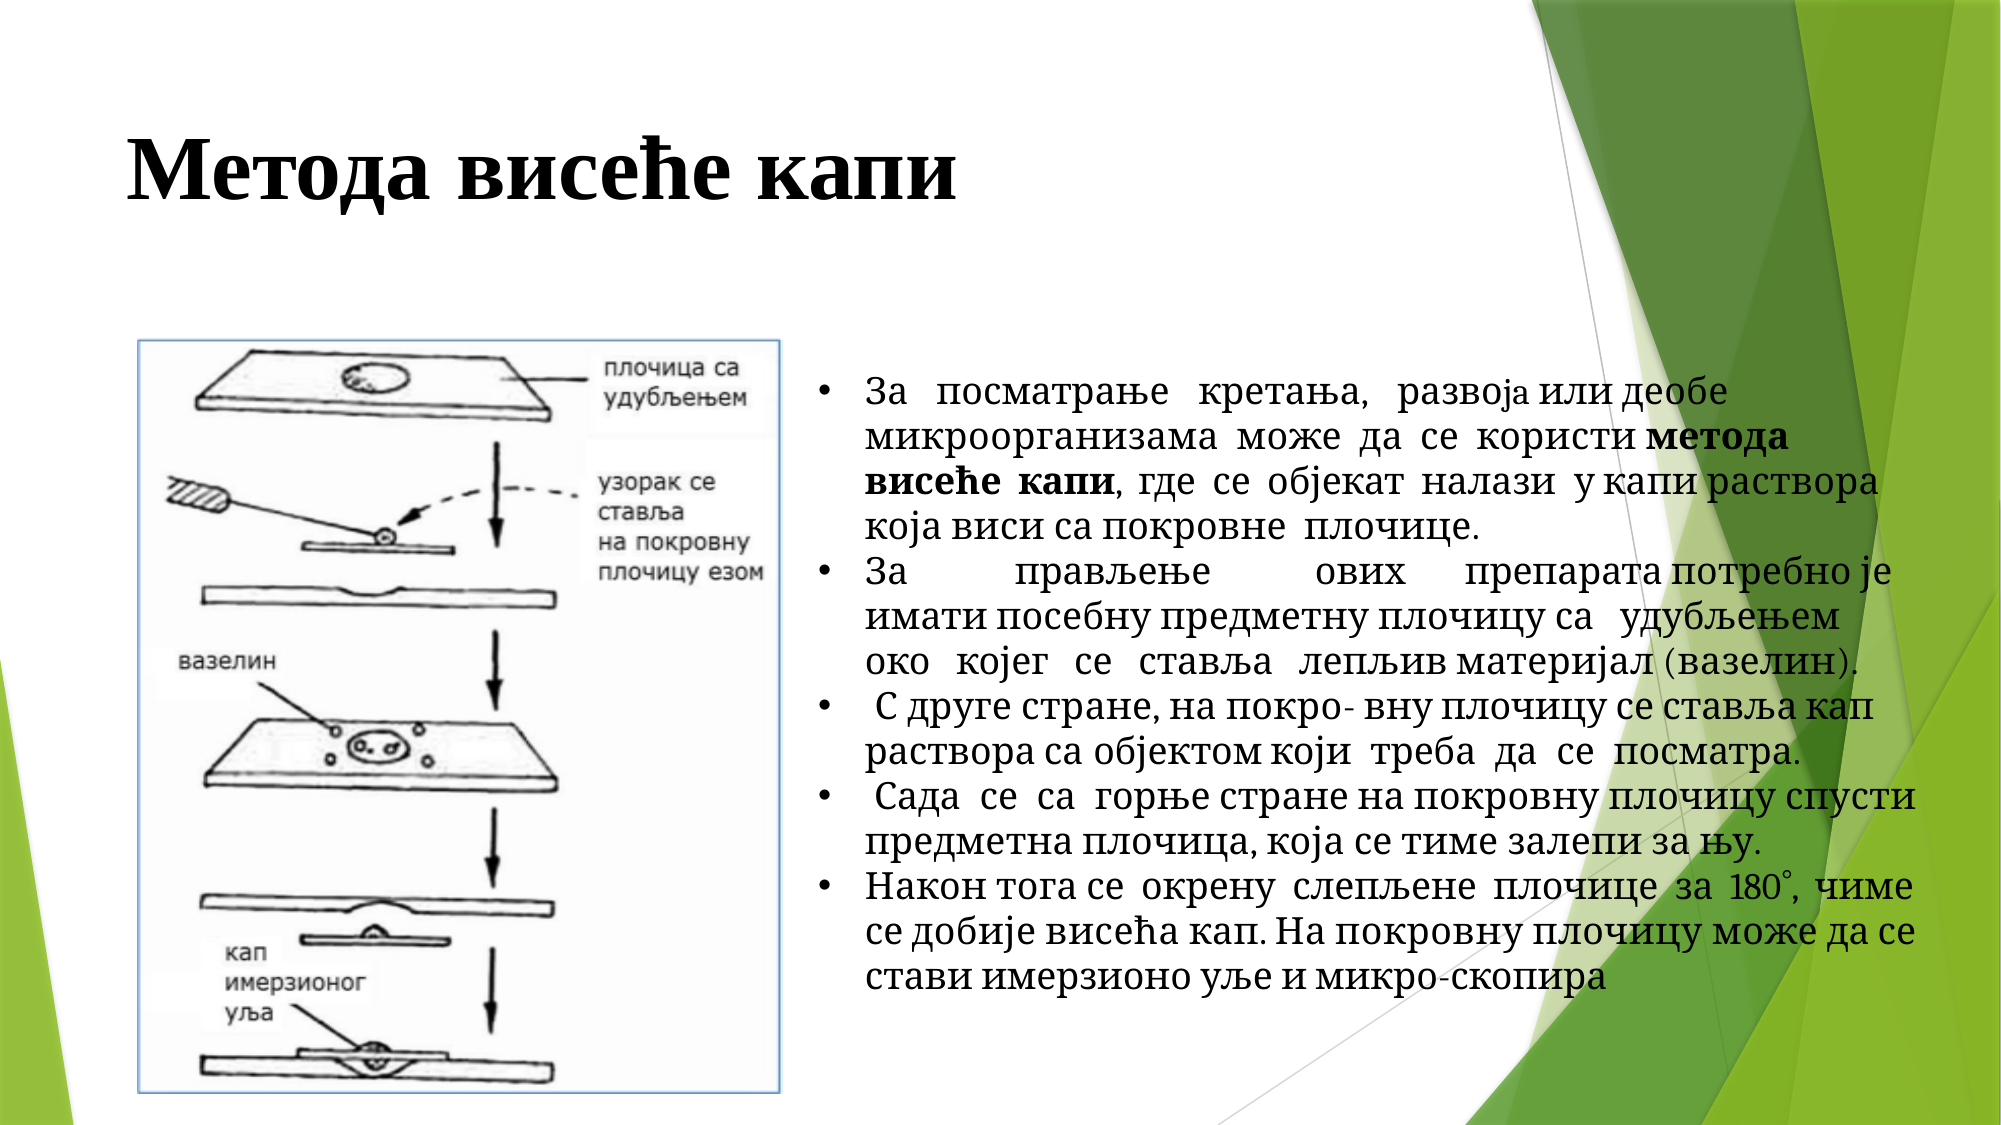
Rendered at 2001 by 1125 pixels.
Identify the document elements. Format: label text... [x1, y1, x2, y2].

text_box За посматрање кретања, развоja или деобе микроорганизама може да се користи метода висеће капи, где се објекат налази у капи раствора која виси са покровне плочице. За прављење ових препарата потребно је имати посебну предметну плочицу са удубљењем око којег се ставља лепљив материјал (вазелин). С друге стране, на покро- вну плочицу се ставља кап раствора са објектом који треба да се посматра. Сада се са горње стране на покровну плочицу спусти предметна плочица, која се тиме залепи за њу. Након тога се окрену слепљене плочице за 180°, чиме се добије висећа кап. На покровну плочицу може да се стави имерзионо уље и микро-скопира [803, 359, 1941, 1005]
picture [136, 336, 783, 1094]
title Метода висеће капи [111, 99, 1522, 317]
